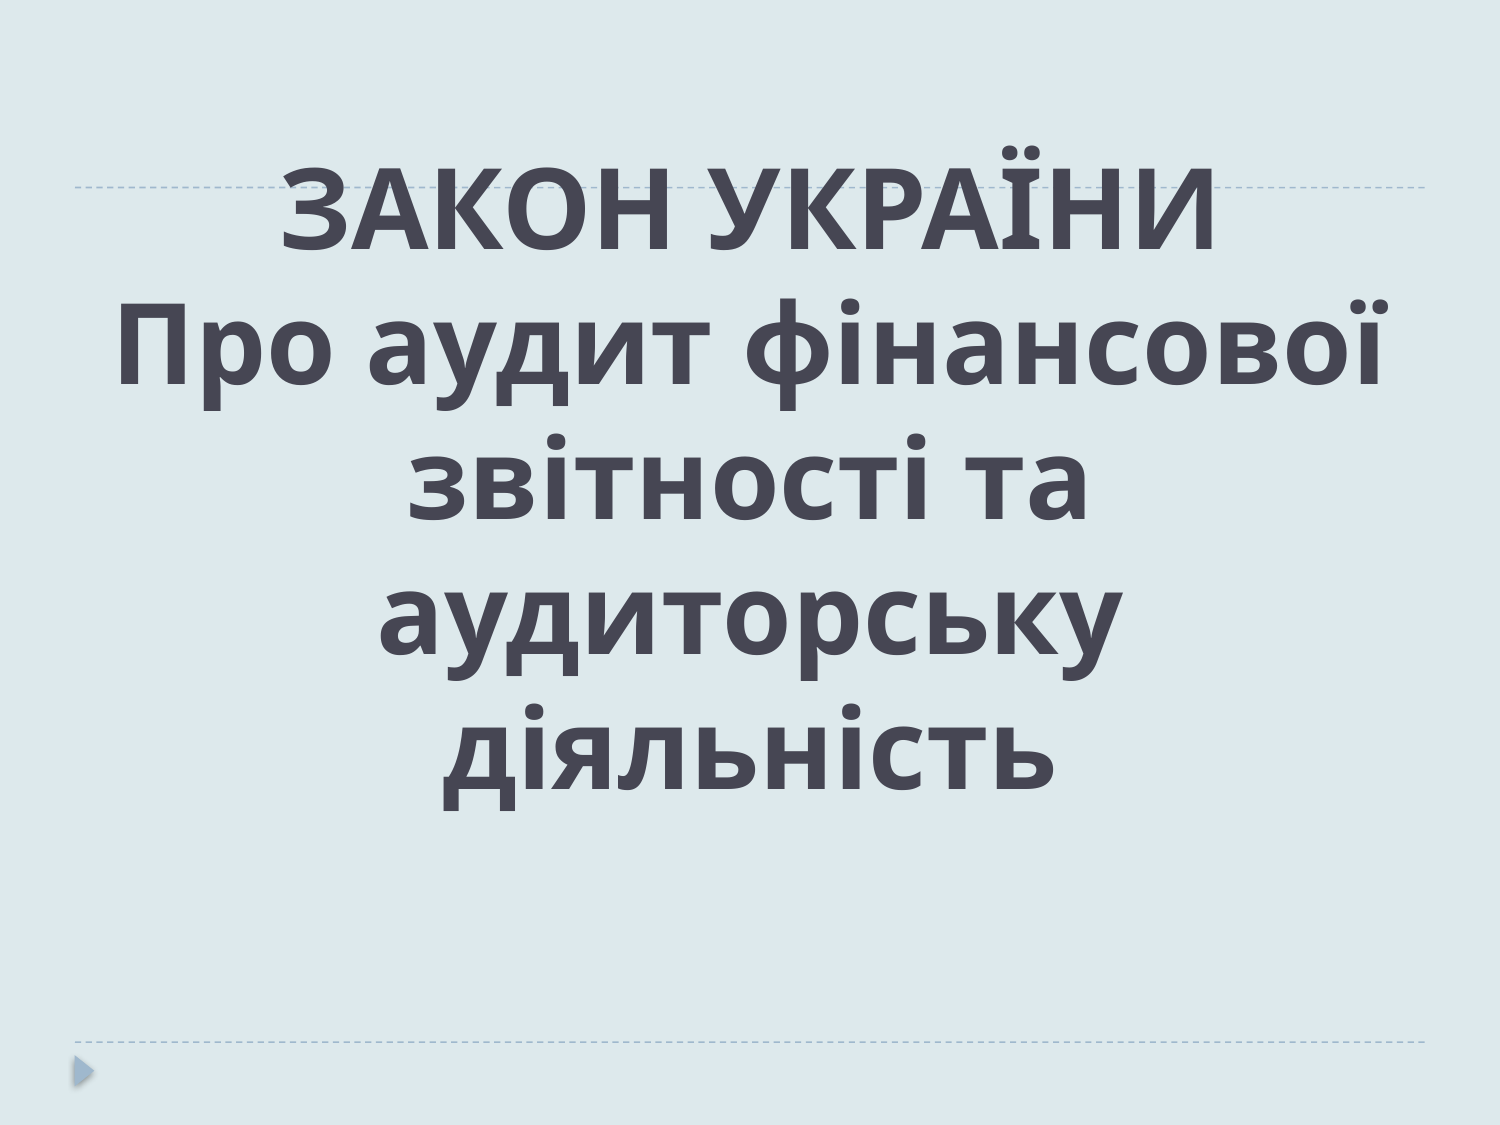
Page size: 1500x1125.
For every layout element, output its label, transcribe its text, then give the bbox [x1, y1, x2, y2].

title ЗАКОН УКРАЇНИ Про аудит фінансової звітності та аудиторську діяльність [75, 24, 1425, 900]
